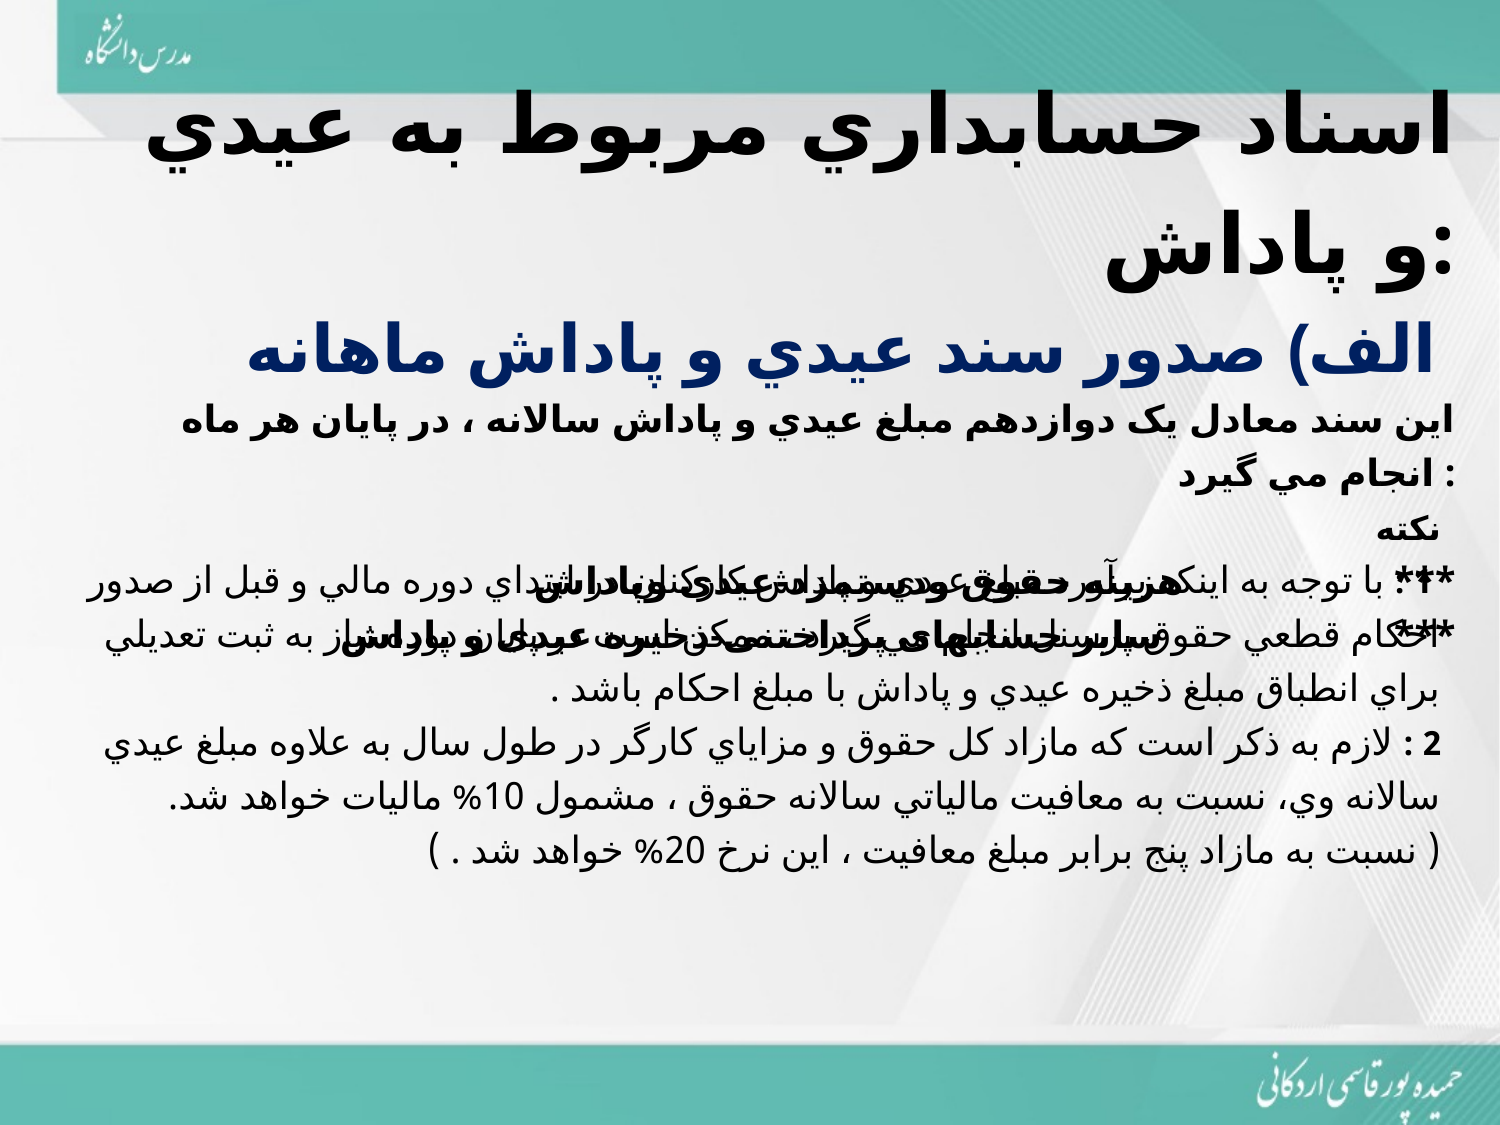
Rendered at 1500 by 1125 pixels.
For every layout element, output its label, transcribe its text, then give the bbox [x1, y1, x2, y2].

list اسناد حسابداري مربوط به عيدي و پاداش: الف) صدور سند عيدي و پاداش ماهانه اين سند معادل يک دوازدهم مبلغ عيدي و پاداش سالانه ، در پايان هر ماه انجام مي گيرد : هزینه حقوق ودستمزد-عیدی وپاداش *** سایر حسابهای پرداختنی-ذخیره عیدی و پاداش *** [51, 42, 1471, 268]
text_box نکته 1 : با توجه به اينکه برآورد مبلغ عيدي و پاداش کارکنان در ابتداي دوره مالي و قبل از صدور احکام قطعي حقوق پرسنل انجام مي گيرد ، ممکن است در پايان دوره نياز به ثبت تعديلي براي انطباق مبلغ ذخيره عيدي و پاداش با مبلغ احکام باشد . 2 : لازم به ذکر است که مازاد کل حقوق و مزاياي کارگر در طول سال به علاوه مبلغ عيدي سالانه وي، نسبت به معافيت مالياتي سالانه حقوق ، مشمول 10% ماليات خواهد شد. ( نسبت به مازاد پنج برابر مبلغ معافيت ، اين نرخ 20% خواهد شد . ) [24, 491, 1471, 879]
picture [0, 0, 1500, 1125]
